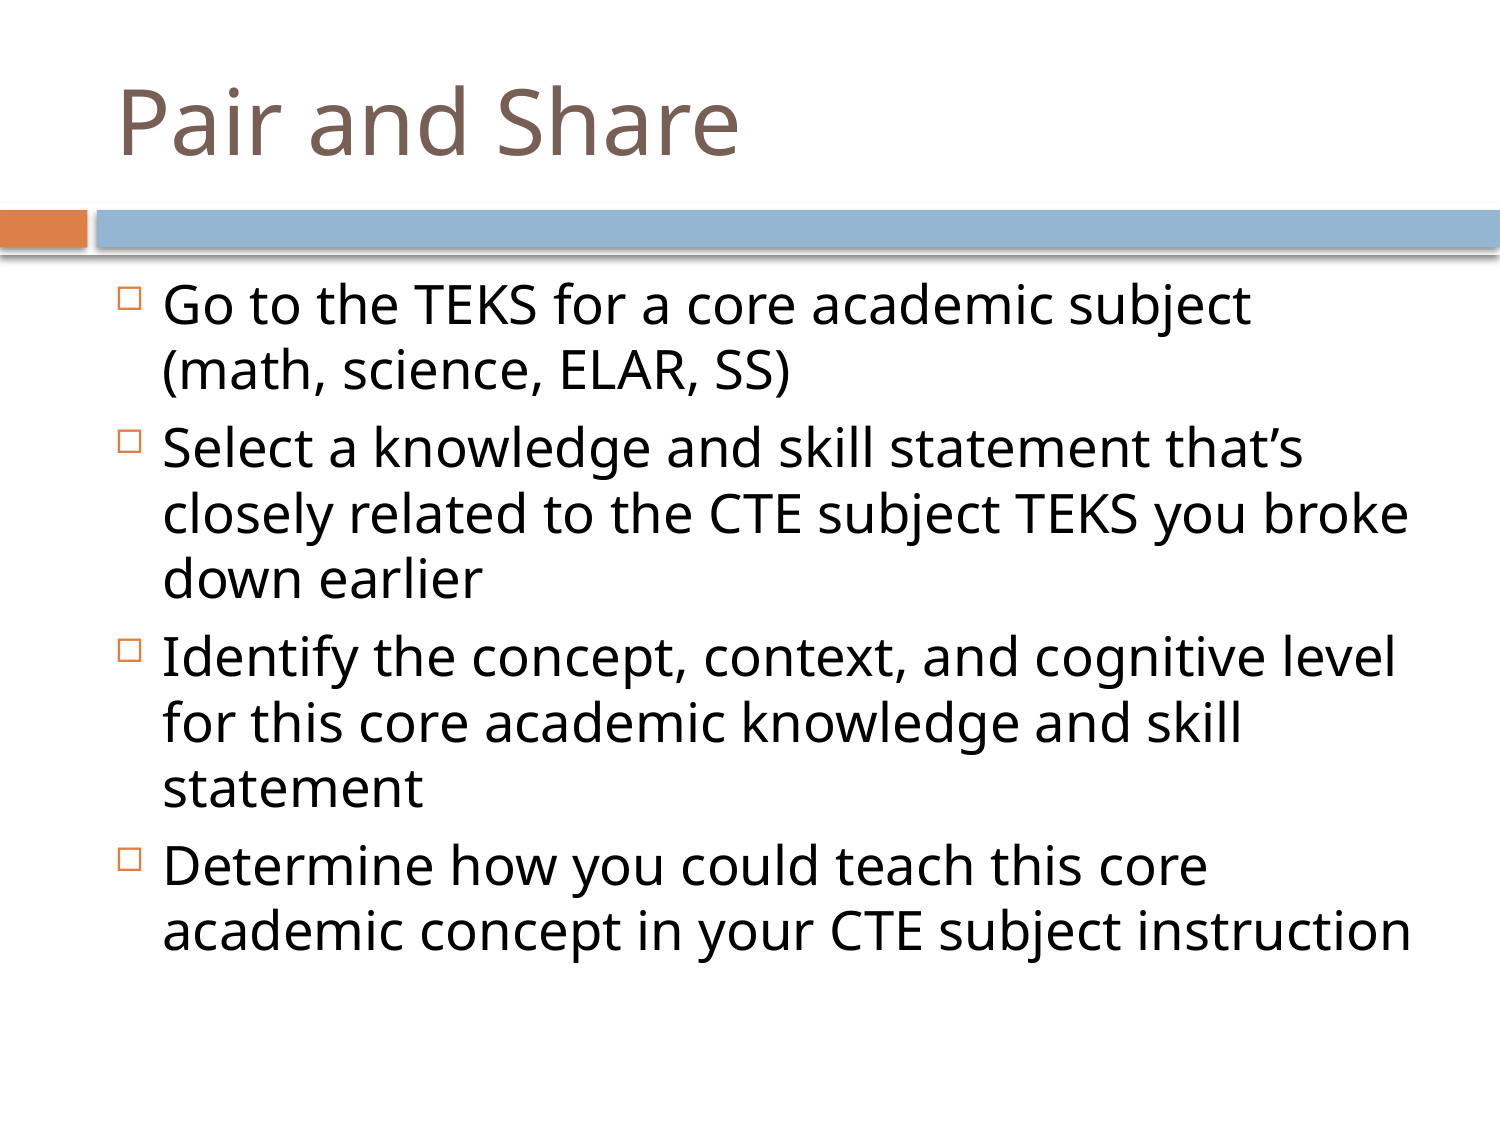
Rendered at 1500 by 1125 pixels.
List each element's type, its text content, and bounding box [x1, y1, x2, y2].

title Pair and Share [100, 37, 1438, 200]
list Go to the TEKS for a core academic subject (math, science, ELAR, SS) Select a knowledge and skill statement that’s closely related to the CTE subject TEKS you broke down earlier Identify the concept, context, and cognitive level for this core academic knowledge and skill statement Determine how you could teach this core academic concept in your CTE subject instruction [100, 262, 1438, 1000]
